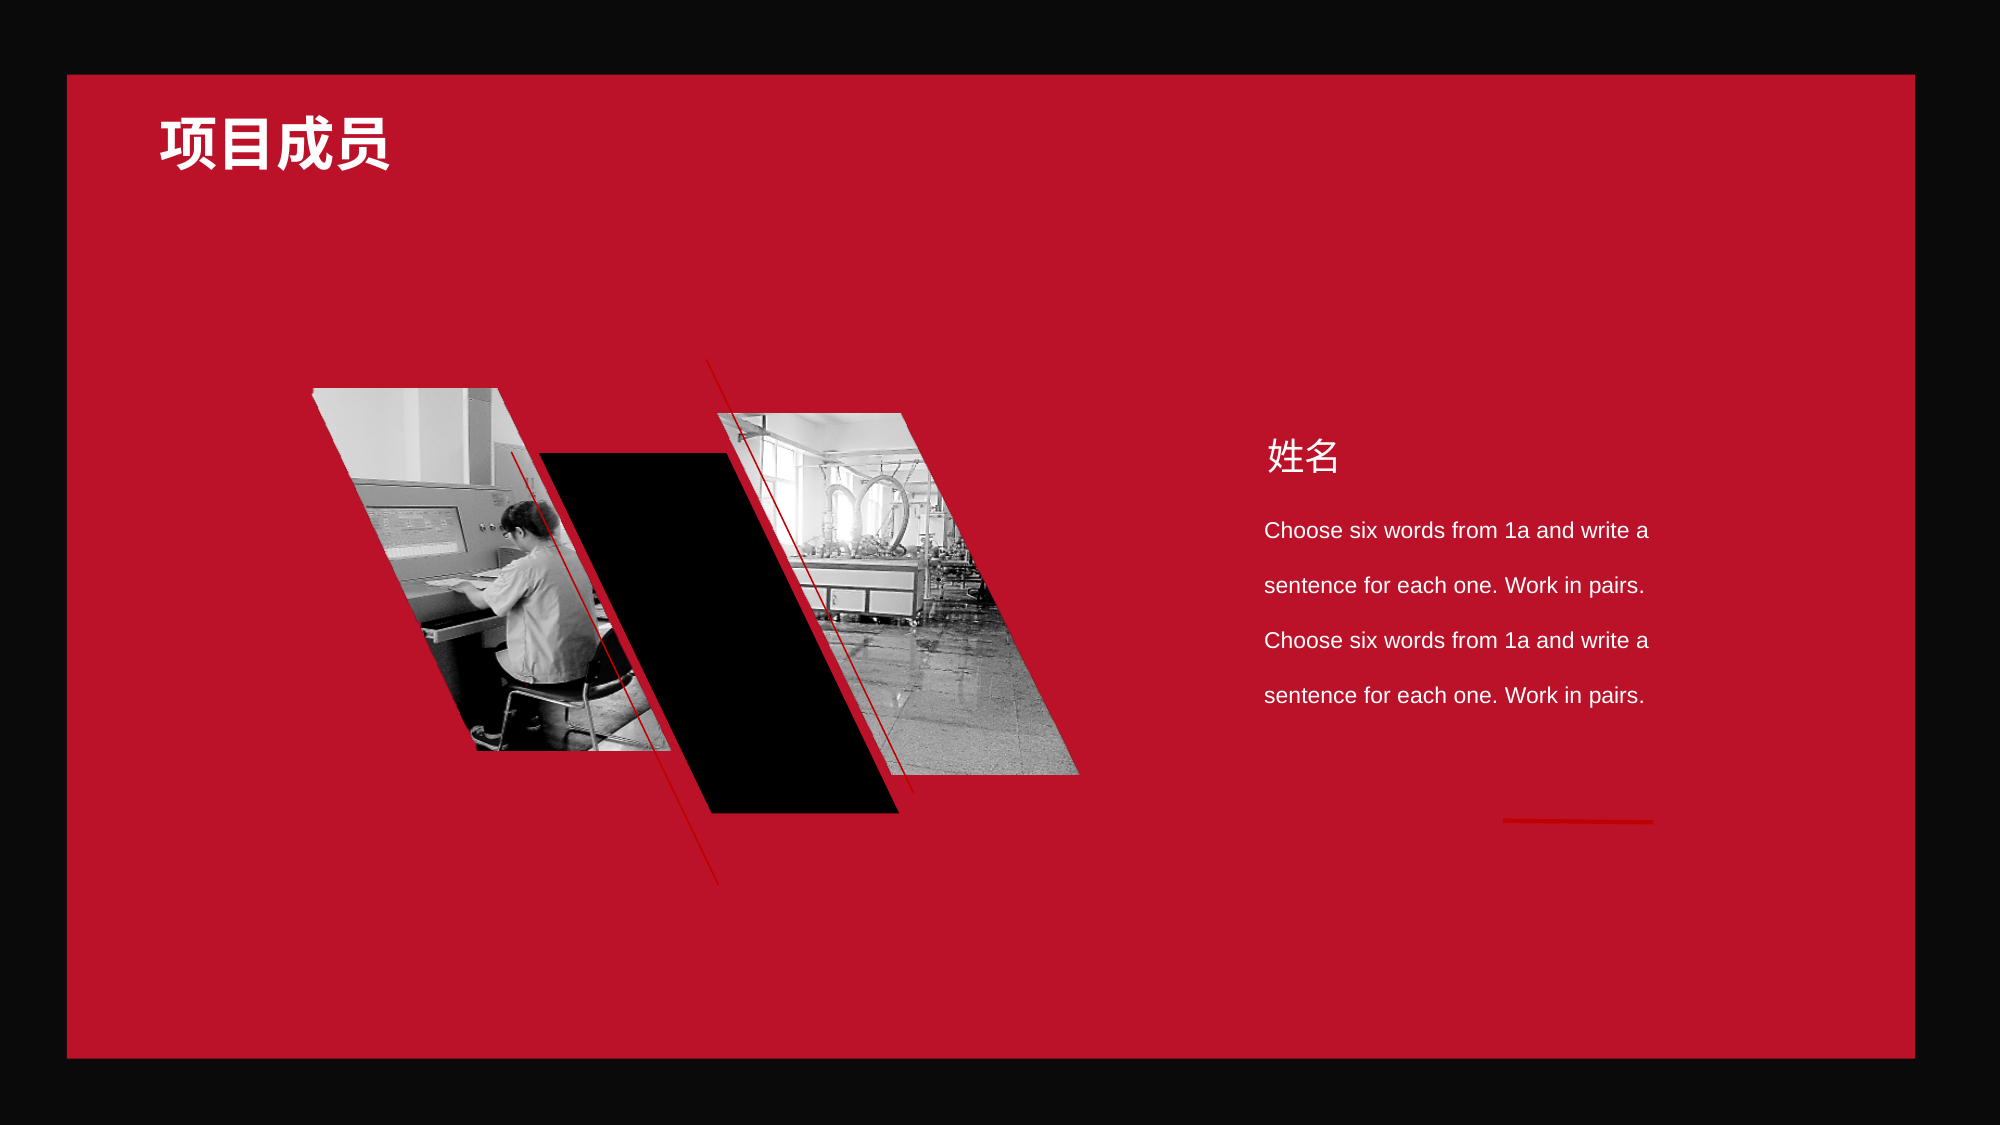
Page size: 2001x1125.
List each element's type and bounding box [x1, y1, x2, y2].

text_box [309, 359, 1745, 886]
text_box [0, 0, 2000, 1125]
